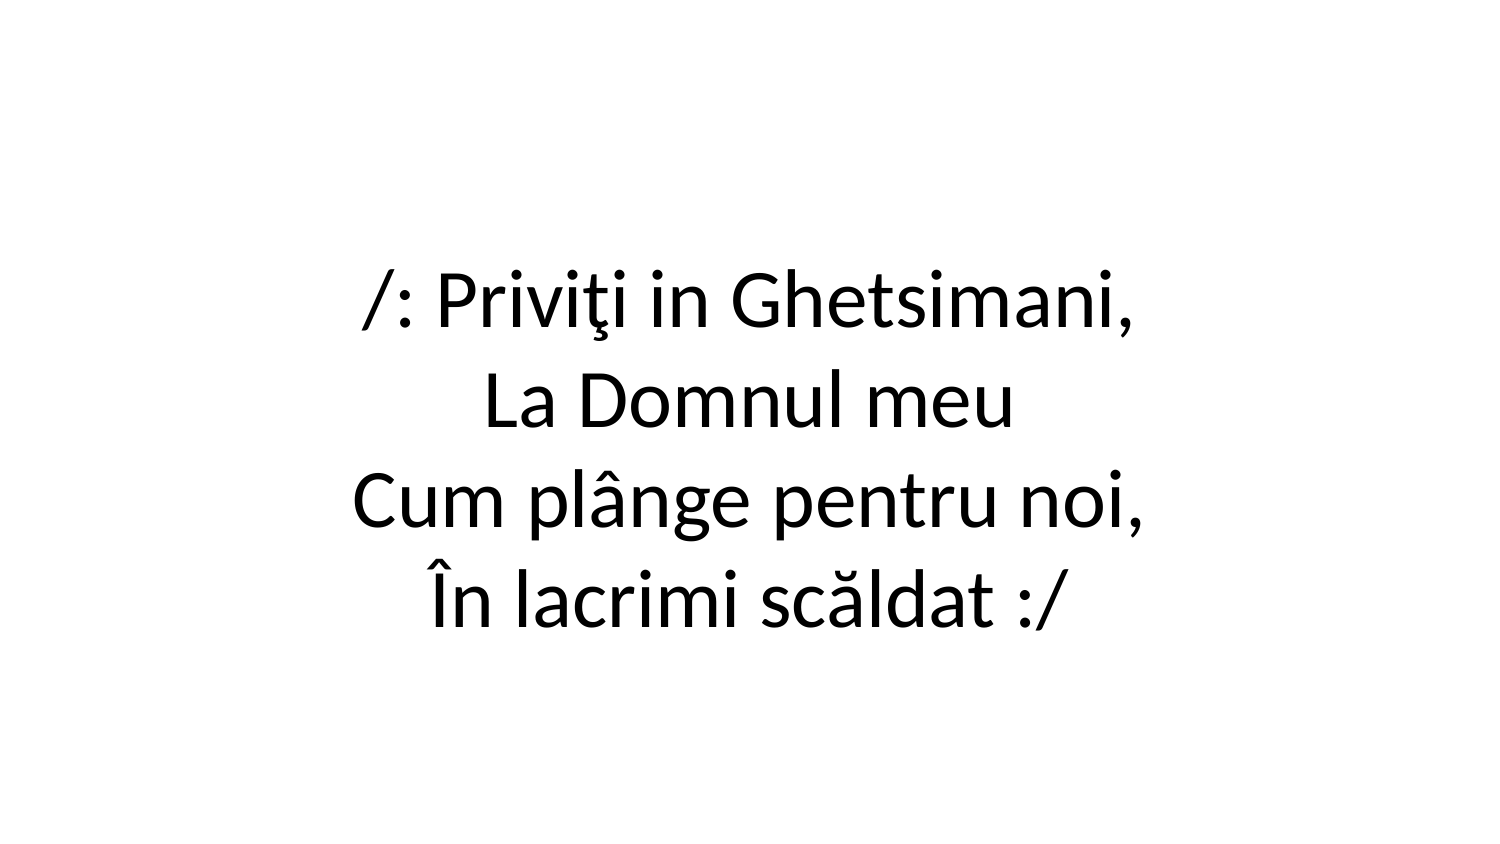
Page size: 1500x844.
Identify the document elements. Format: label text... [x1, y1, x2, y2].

text_box /: Priviţi in Ghetsimani, La Domnul meu Cum plânge pentru noi, În lacrimi scăldat :/ [338, 192, 1162, 652]
